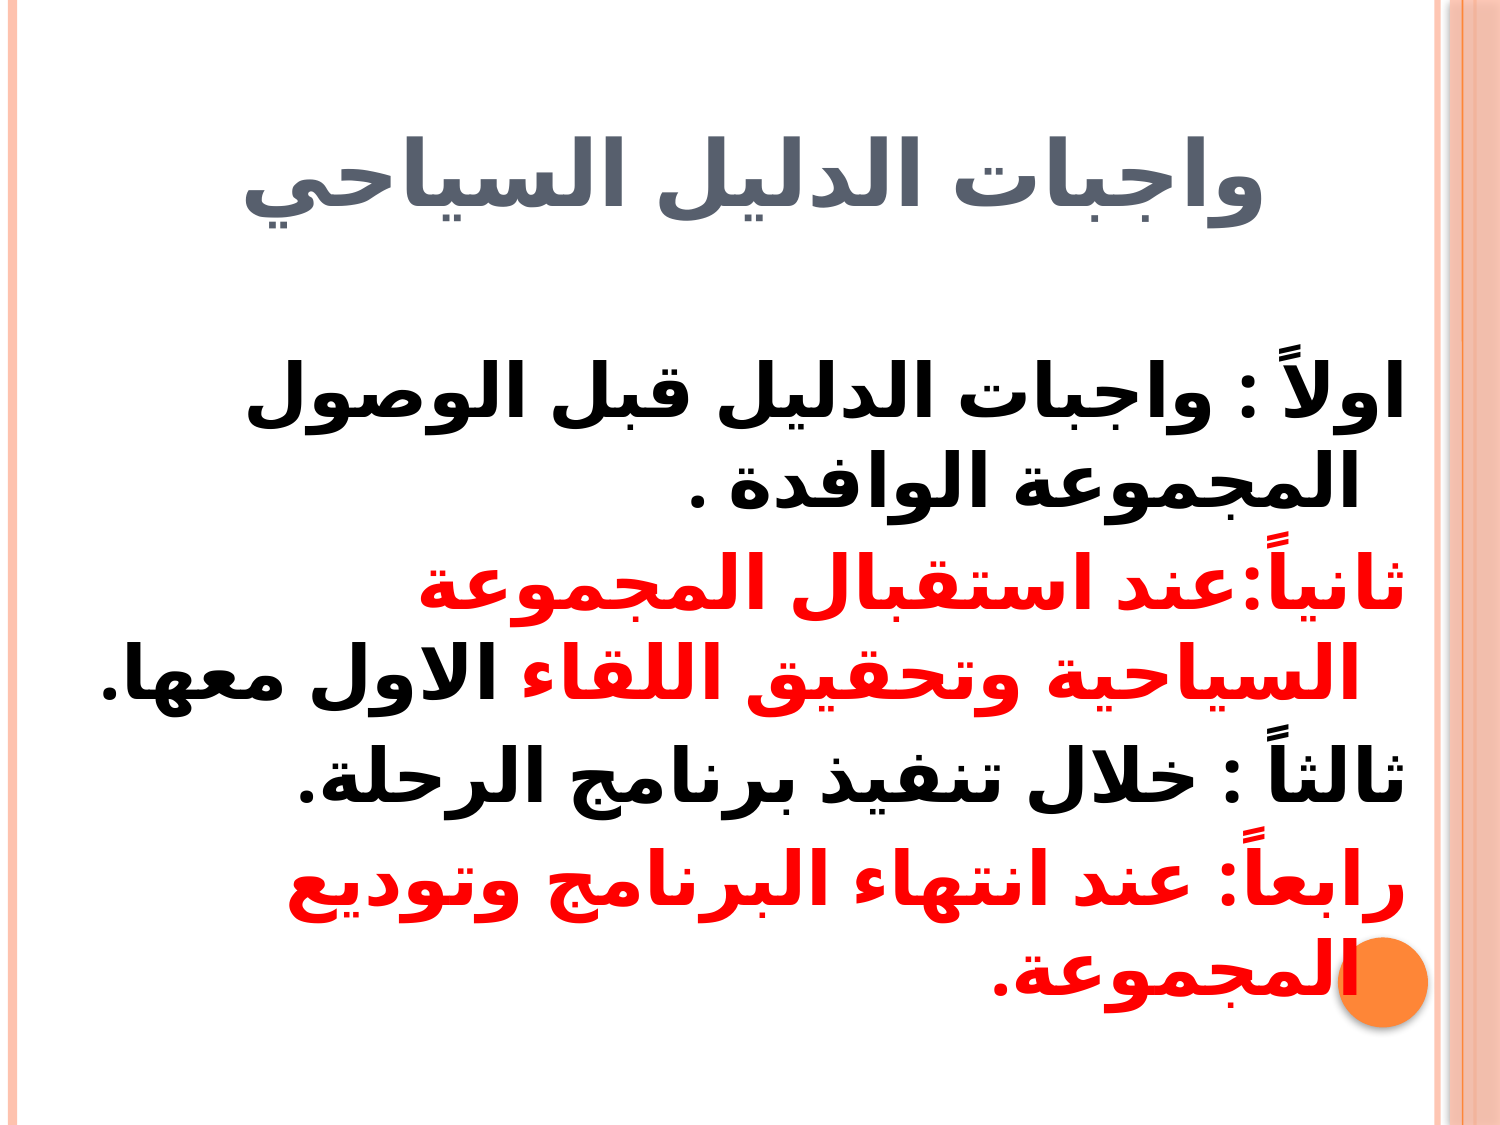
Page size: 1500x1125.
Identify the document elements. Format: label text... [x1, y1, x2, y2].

title واجبات الدليل السياحي [75, 45, 1436, 233]
list اولاً : واجبات الدليل قبل الوصول المجموعة الوافدة . ثانياً:عند استقبال المجموعة السياحية وتحقيق اللقاء الاول معها. ثالثاً : خلال تنفيذ برنامج الرحلة. رابعاً: عند انتهاء البرنامج وتوديع المجموعة. [75, 262, 1424, 1062]
